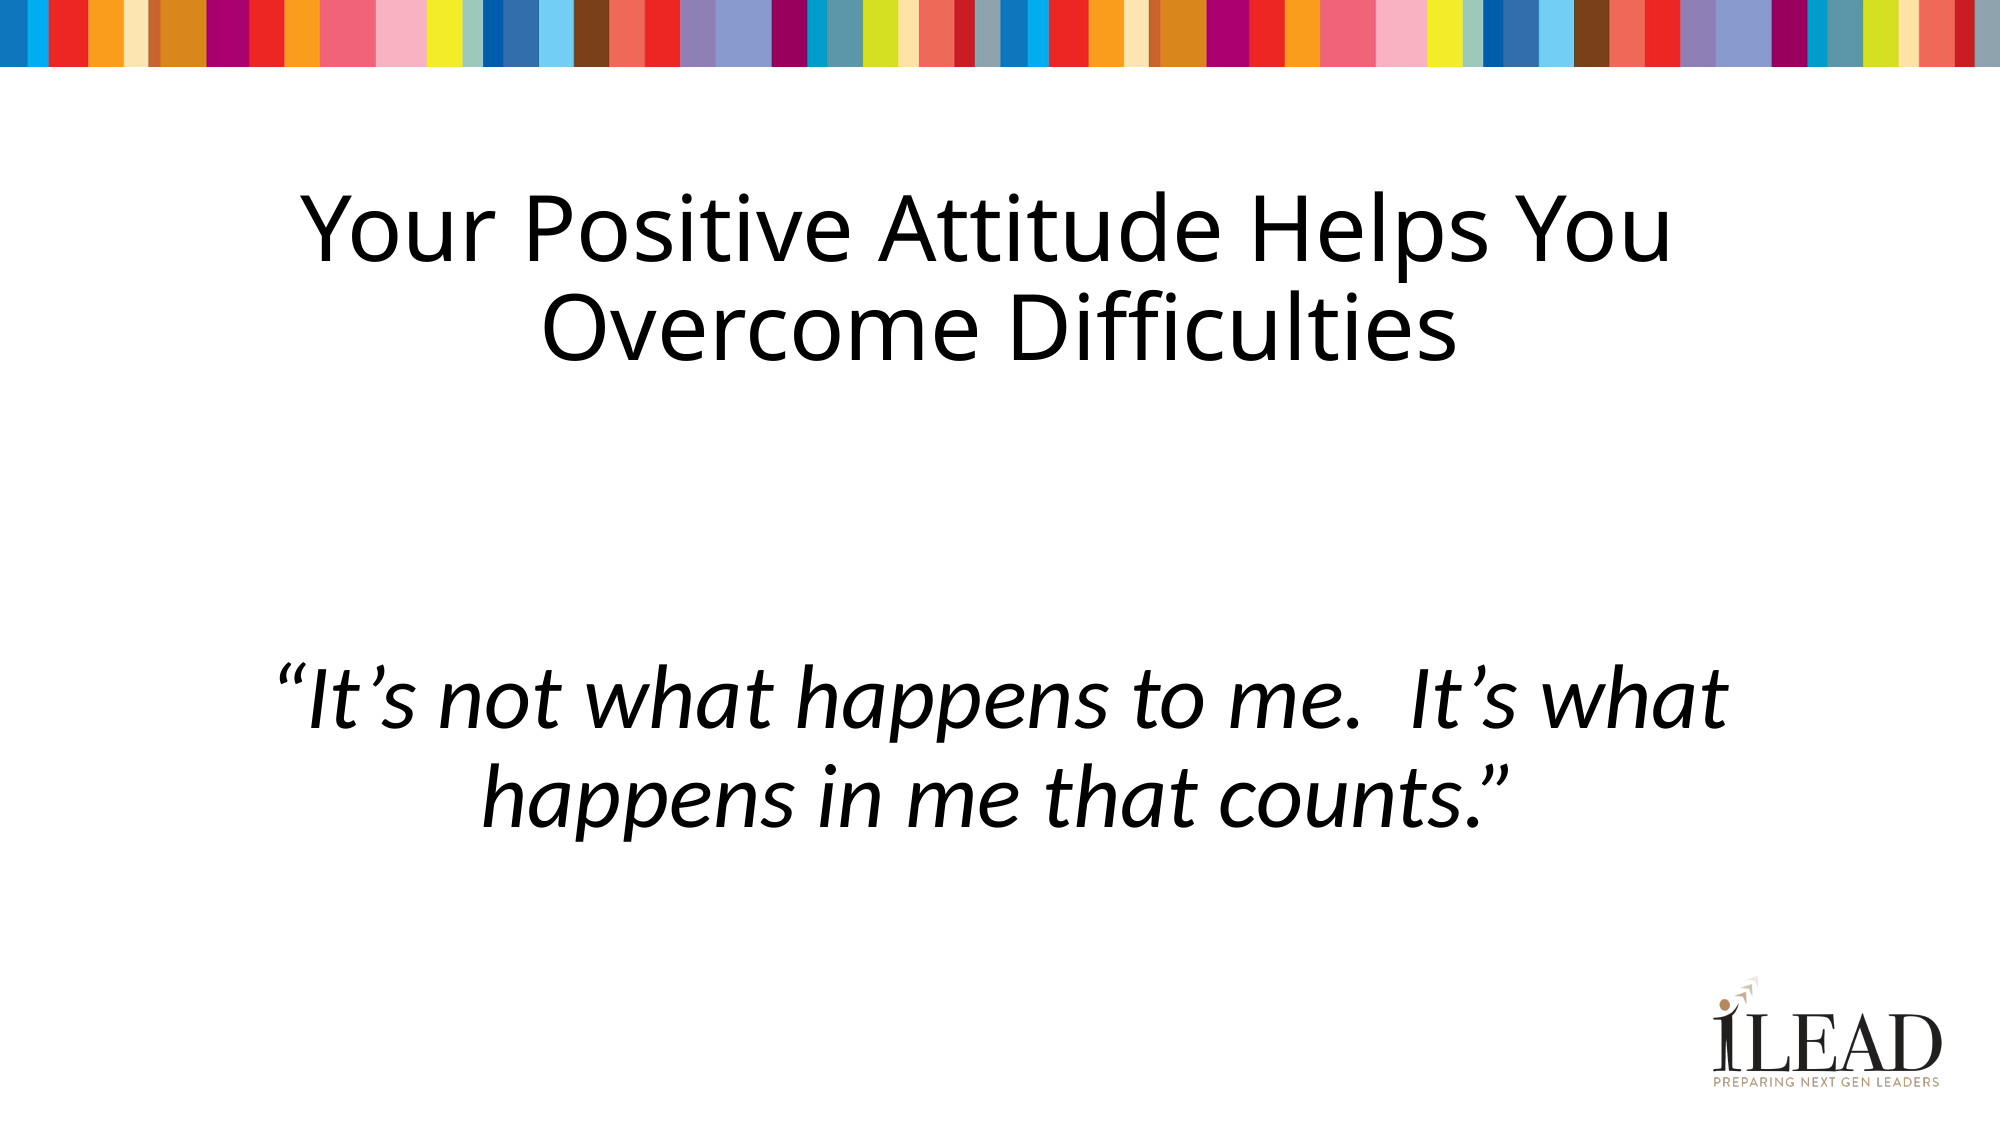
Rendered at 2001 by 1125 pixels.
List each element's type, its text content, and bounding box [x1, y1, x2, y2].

list “It’s not what happens to me. It’s what happens in me that counts.” [137, 299, 1863, 1014]
picture [48, 0, 808, 67]
picture [1709, 972, 1945, 1091]
picture [0, 0, 26, 67]
title Your Positive Attitude Helps You Overcome Difficulties [137, 173, 1863, 299]
picture [828, 0, 1026, 67]
picture [1048, 0, 1808, 67]
picture [1828, 0, 2000, 67]
